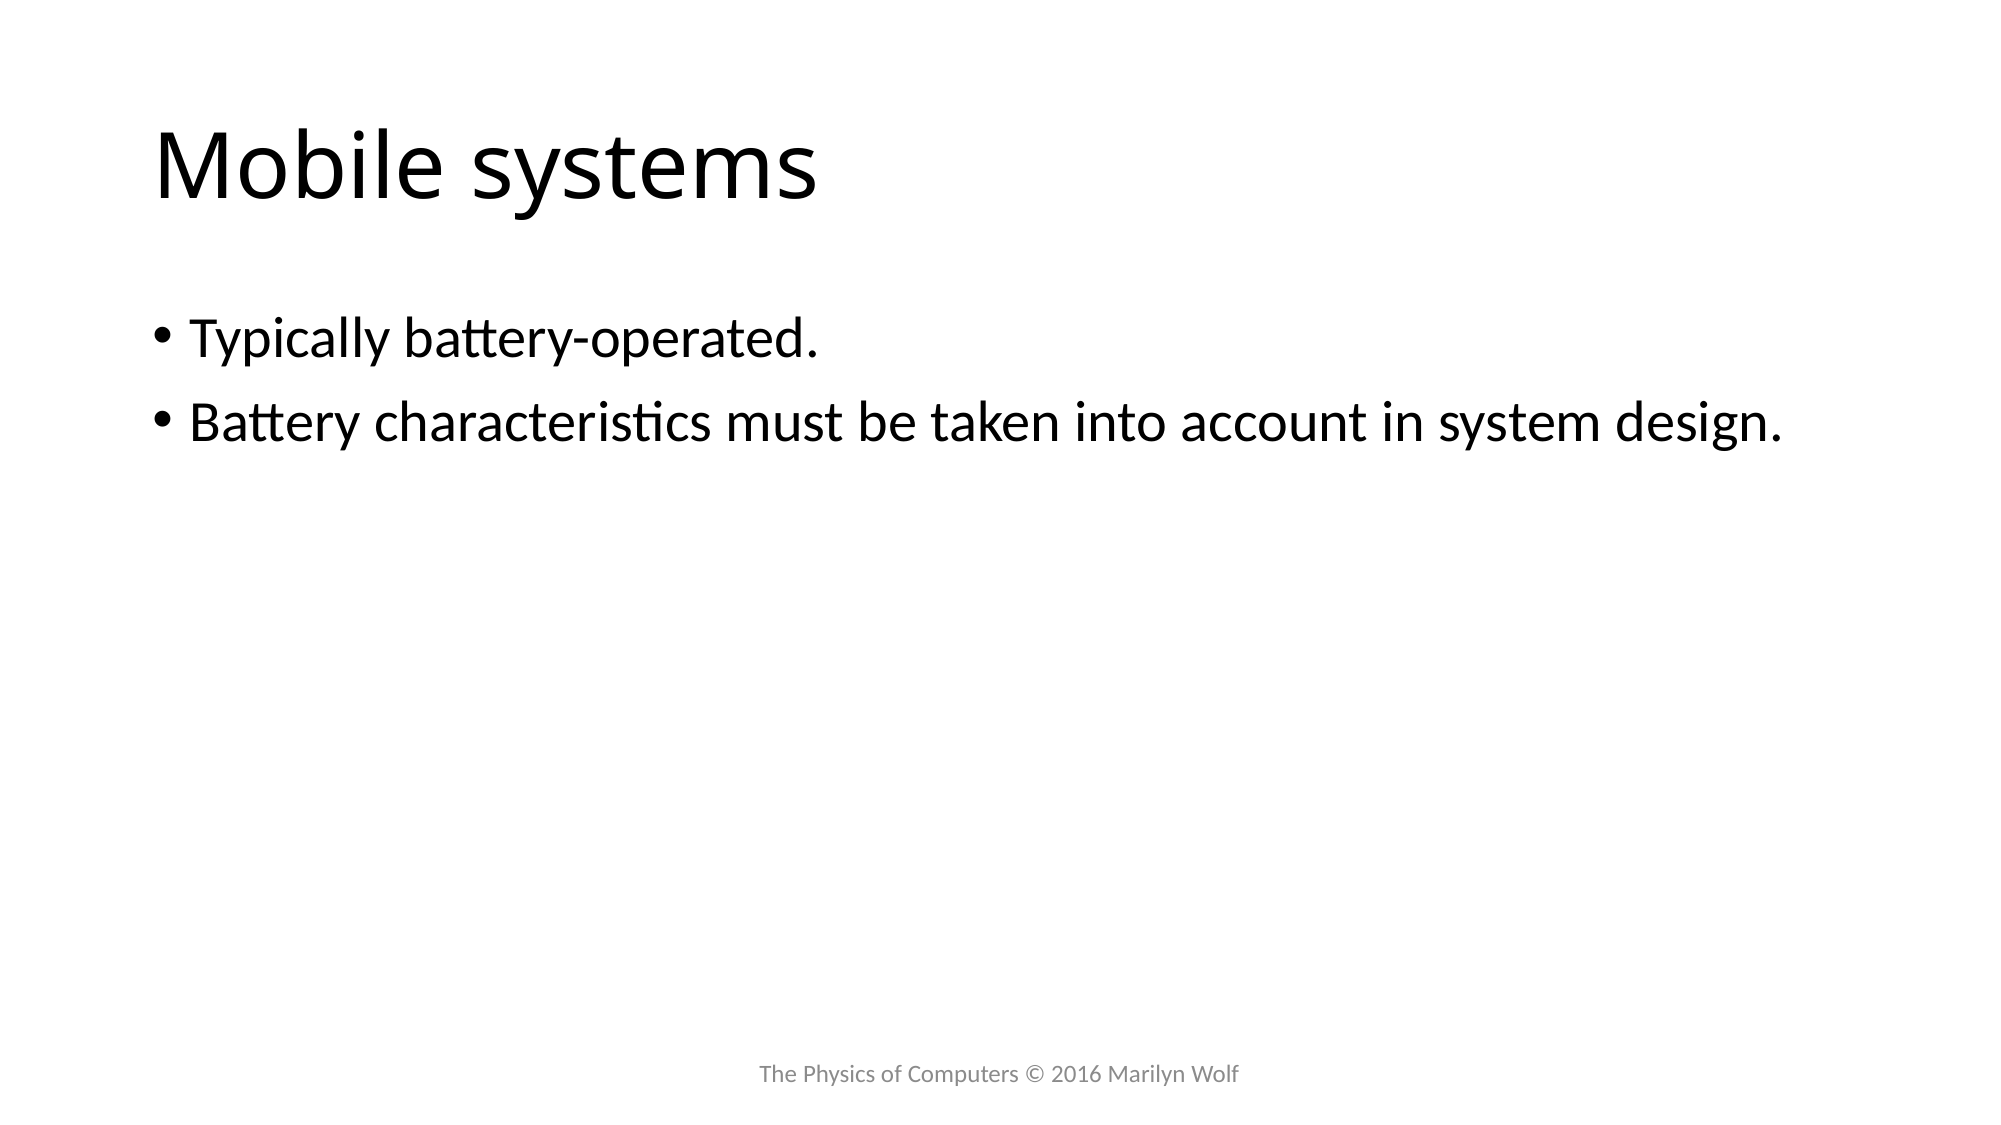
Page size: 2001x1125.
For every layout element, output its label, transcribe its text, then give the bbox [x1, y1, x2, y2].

footer The Physics of Computers © 2016 Marilyn Wolf [662, 1042, 1338, 1103]
title Mobile systems [137, 59, 1863, 278]
list Typically battery-operated. Battery characteristics must be taken into account in system design. [137, 299, 1863, 1014]
